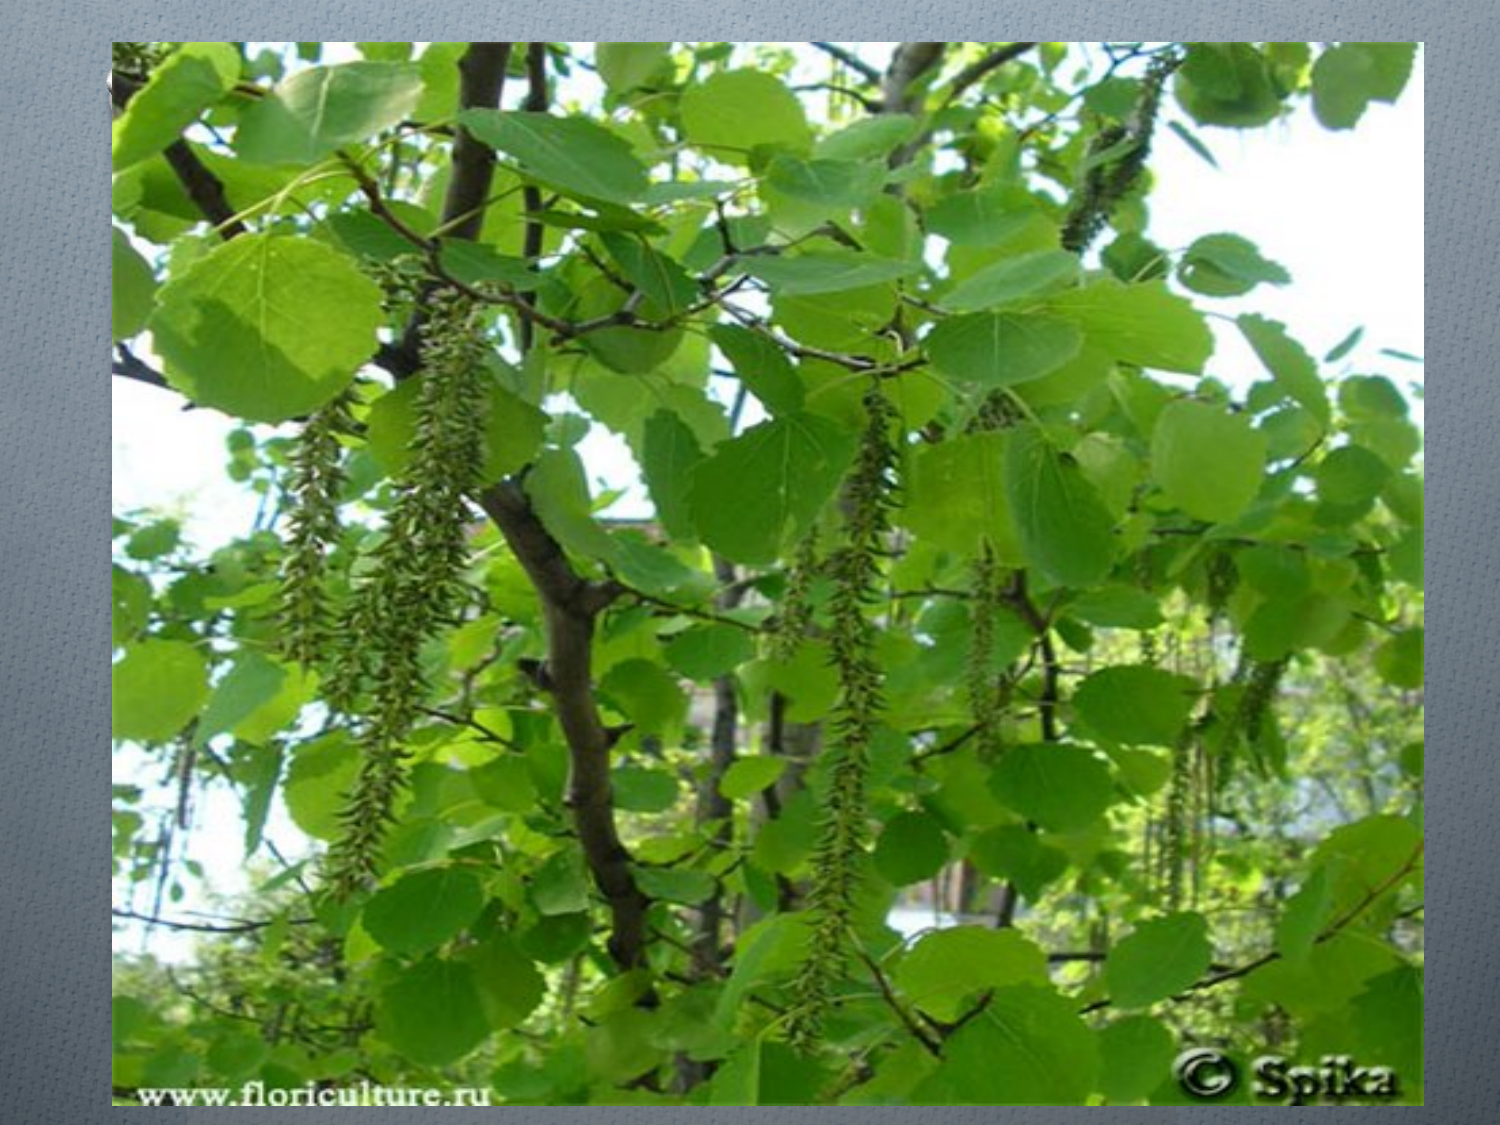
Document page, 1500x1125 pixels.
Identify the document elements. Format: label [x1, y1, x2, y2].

picture [75, 29, 1439, 1107]
